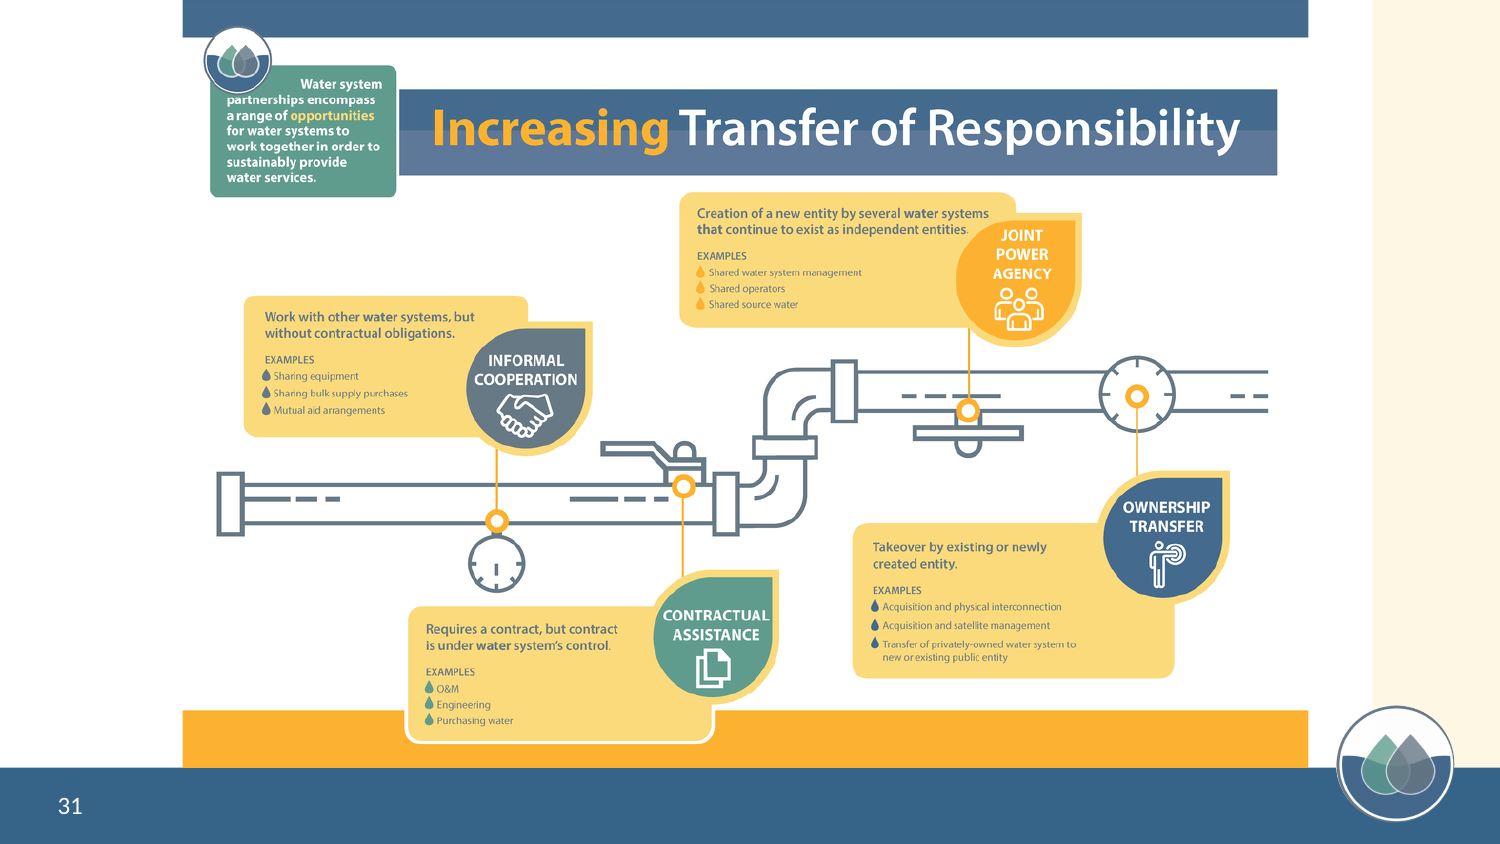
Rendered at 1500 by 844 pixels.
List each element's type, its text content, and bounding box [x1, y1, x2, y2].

slide_number 31 [16, 782, 124, 828]
picture [182, 0, 1309, 768]
